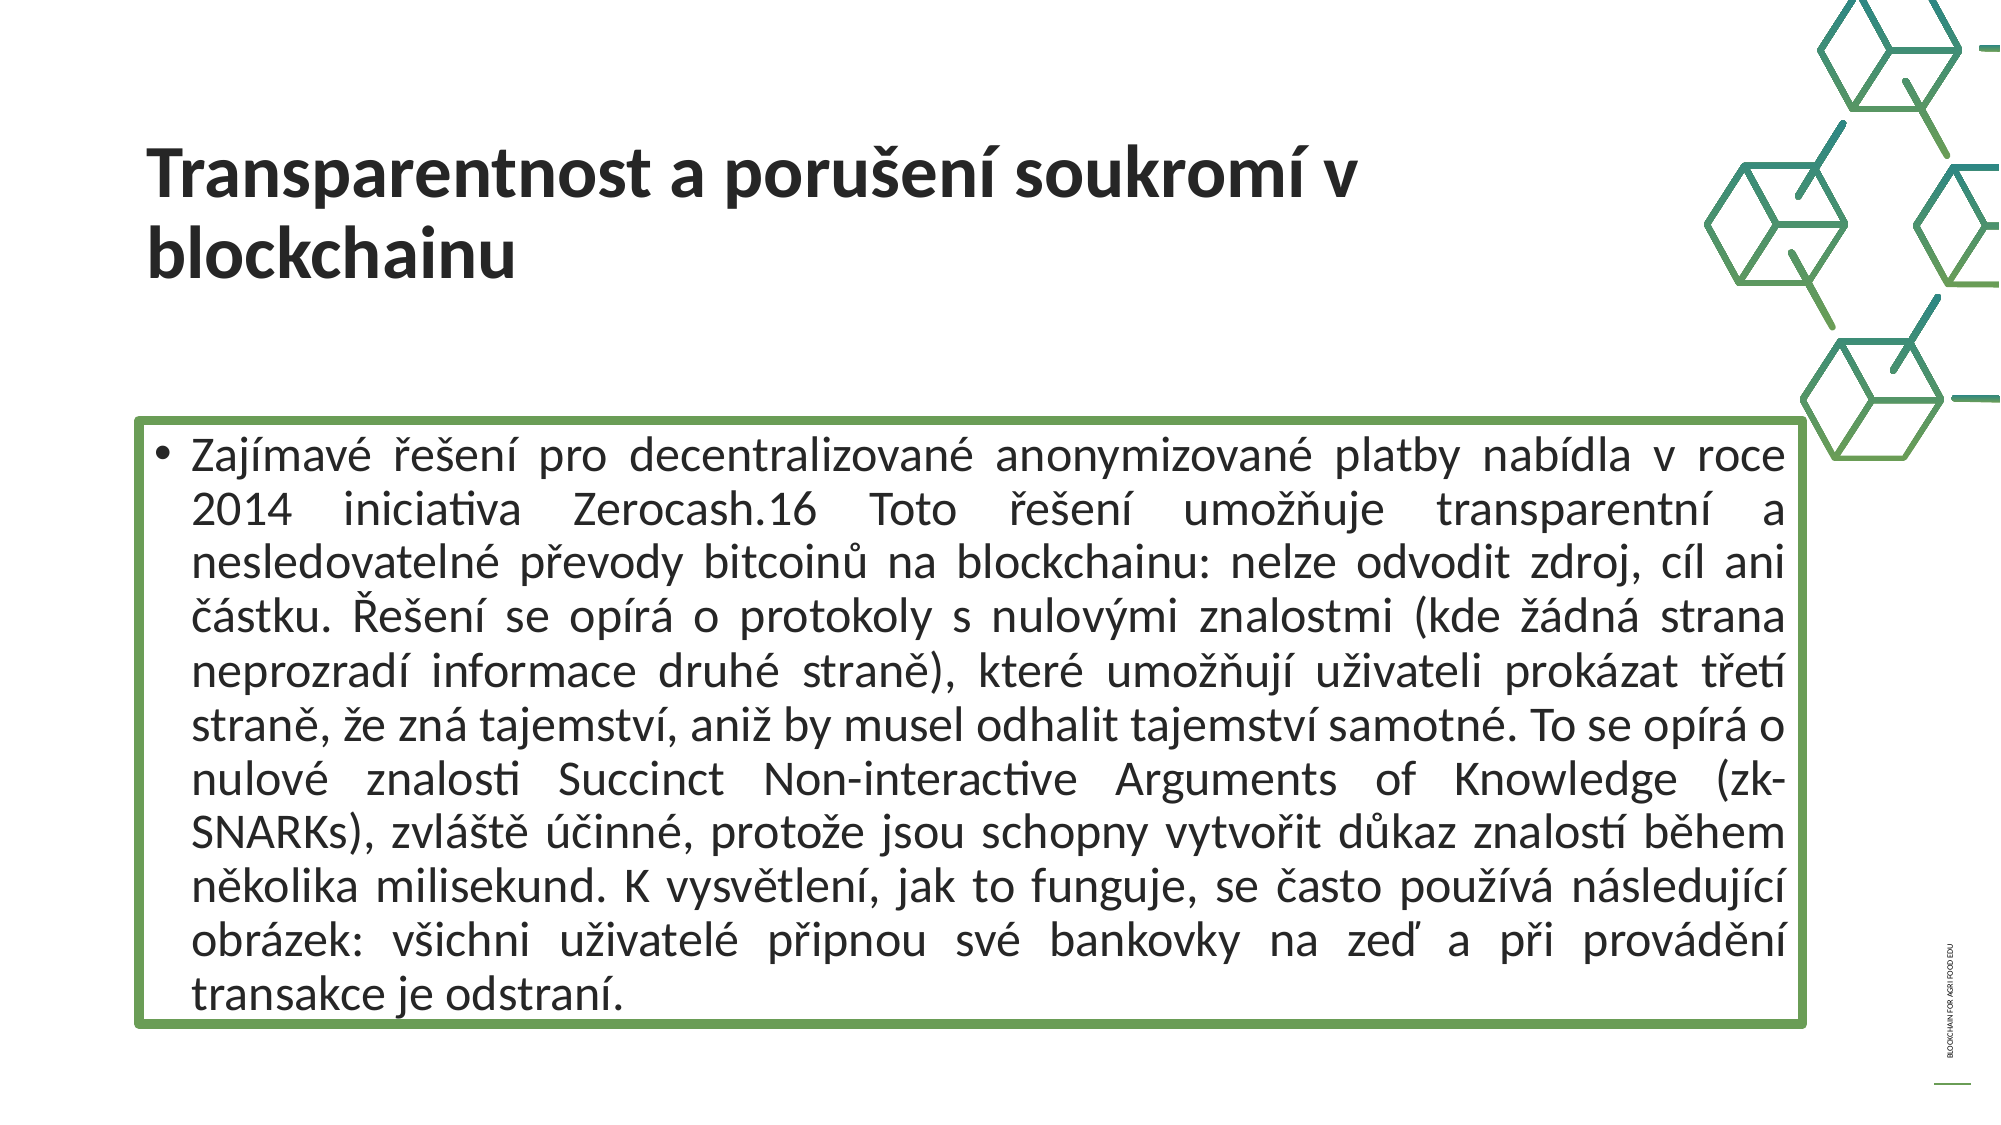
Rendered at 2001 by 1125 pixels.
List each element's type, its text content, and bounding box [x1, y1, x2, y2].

list Transparentnost a porušení soukromí v blockchainu [130, 124, 1698, 257]
list Zajímavé řešení pro decentralizované anonymizované platby nabídla v roce 2014 iniciativa Zerocash.16 Toto řešení umožňuje transparentní a nesledovatelné převody bitcoinů na blockchainu: nelze odvodit zdroj, cíl ani částku. Řešení se opírá o protokoly s nulovými znalostmi (kde žádná strana neprozradí informace druhé straně), které umožňují uživateli prokázat třetí straně, že zná tajemství, aniž by musel odhalit tajemství samotné. To se opírá o nulové znalosti Succinct Non-interactive Arguments of Knowledge (zk-SNARKs), zvláště účinné, protože jsou schopny vytvořit důkaz znalostí během několika milisekund. K vysvětlení, jak to funguje, se často používá následující obrázek: všichni uživatelé připnou své bankovky na zeď a při provádění transakce je odstraní. [139, 420, 1803, 1025]
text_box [1703, 0, 2000, 462]
